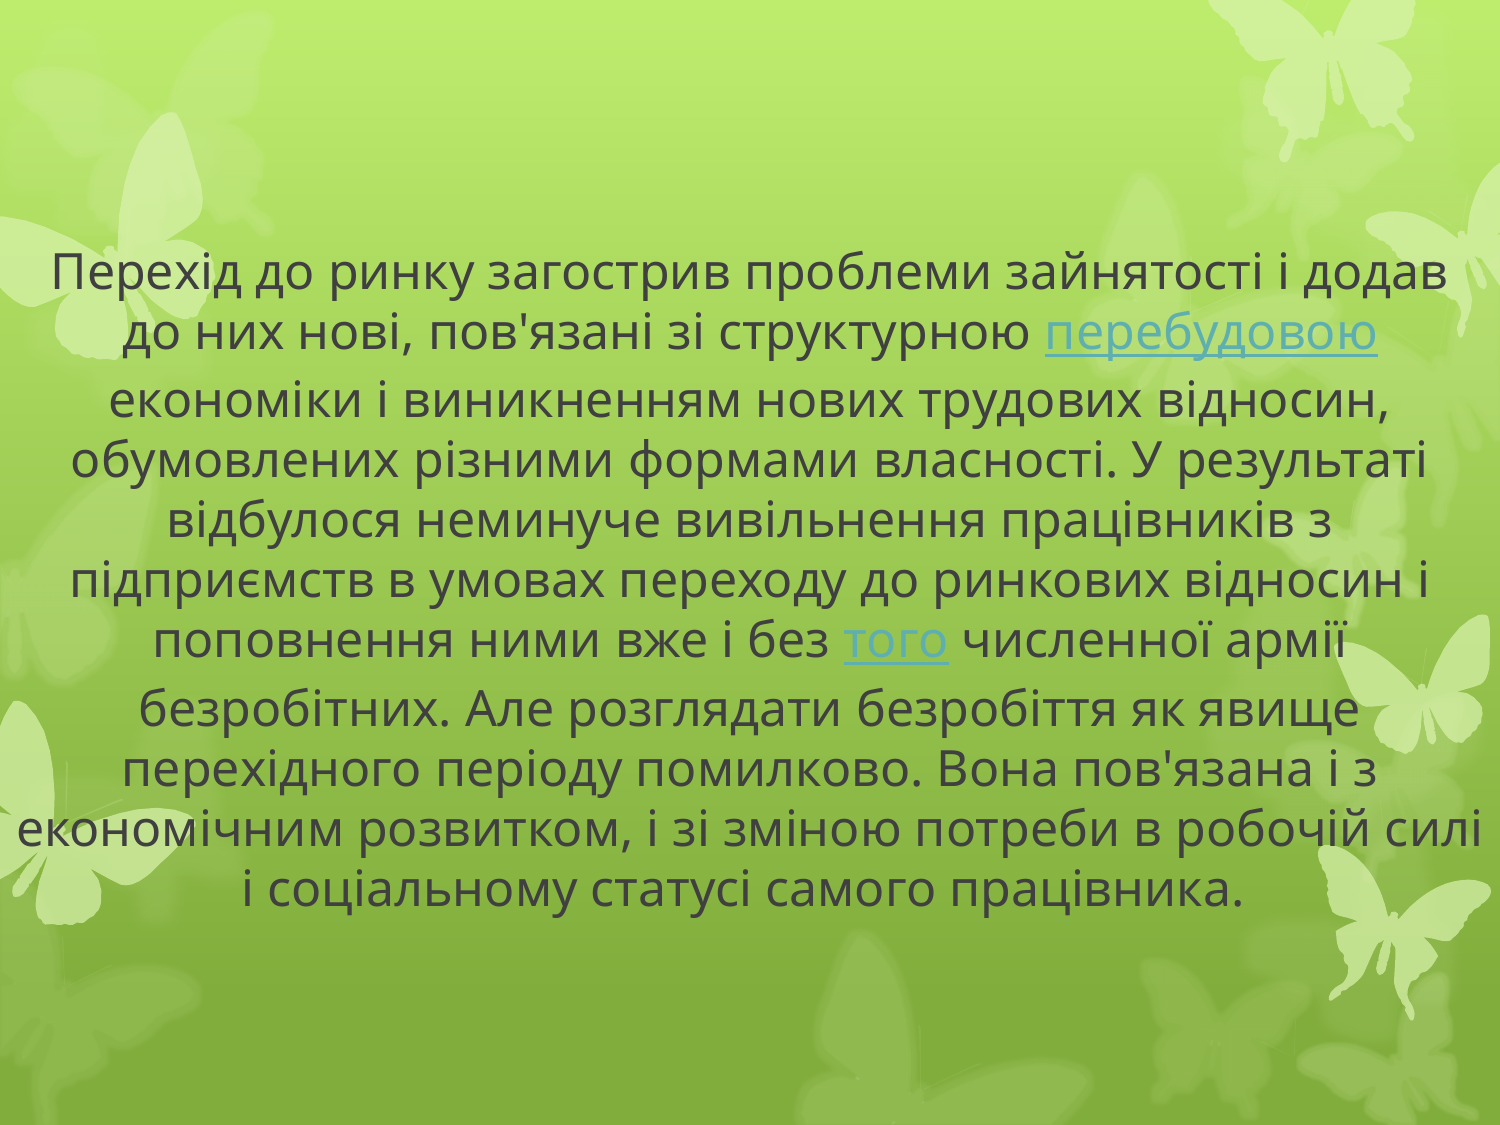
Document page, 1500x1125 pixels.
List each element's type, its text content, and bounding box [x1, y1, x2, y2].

list Перехід до ринку загострив проблеми зайнятості і додав до них нові, пов'язані зі структурною перебудовою економіки і виникненням нових трудових відносин, обумовлених різними формами власності. У результаті відбулося неминуче вивільнення працівників з підприємств в умовах переходу до ринкових відносин і поповнення ними вже і без того численної армії безробітних. Але розглядати безробіття як явище перехідного періоду помилково. Вона пов'язана і з економічним розвитком, і зі зміною потреби в робочій силі і соціальному статусі самого працівника. [0, 30, 1500, 1125]
